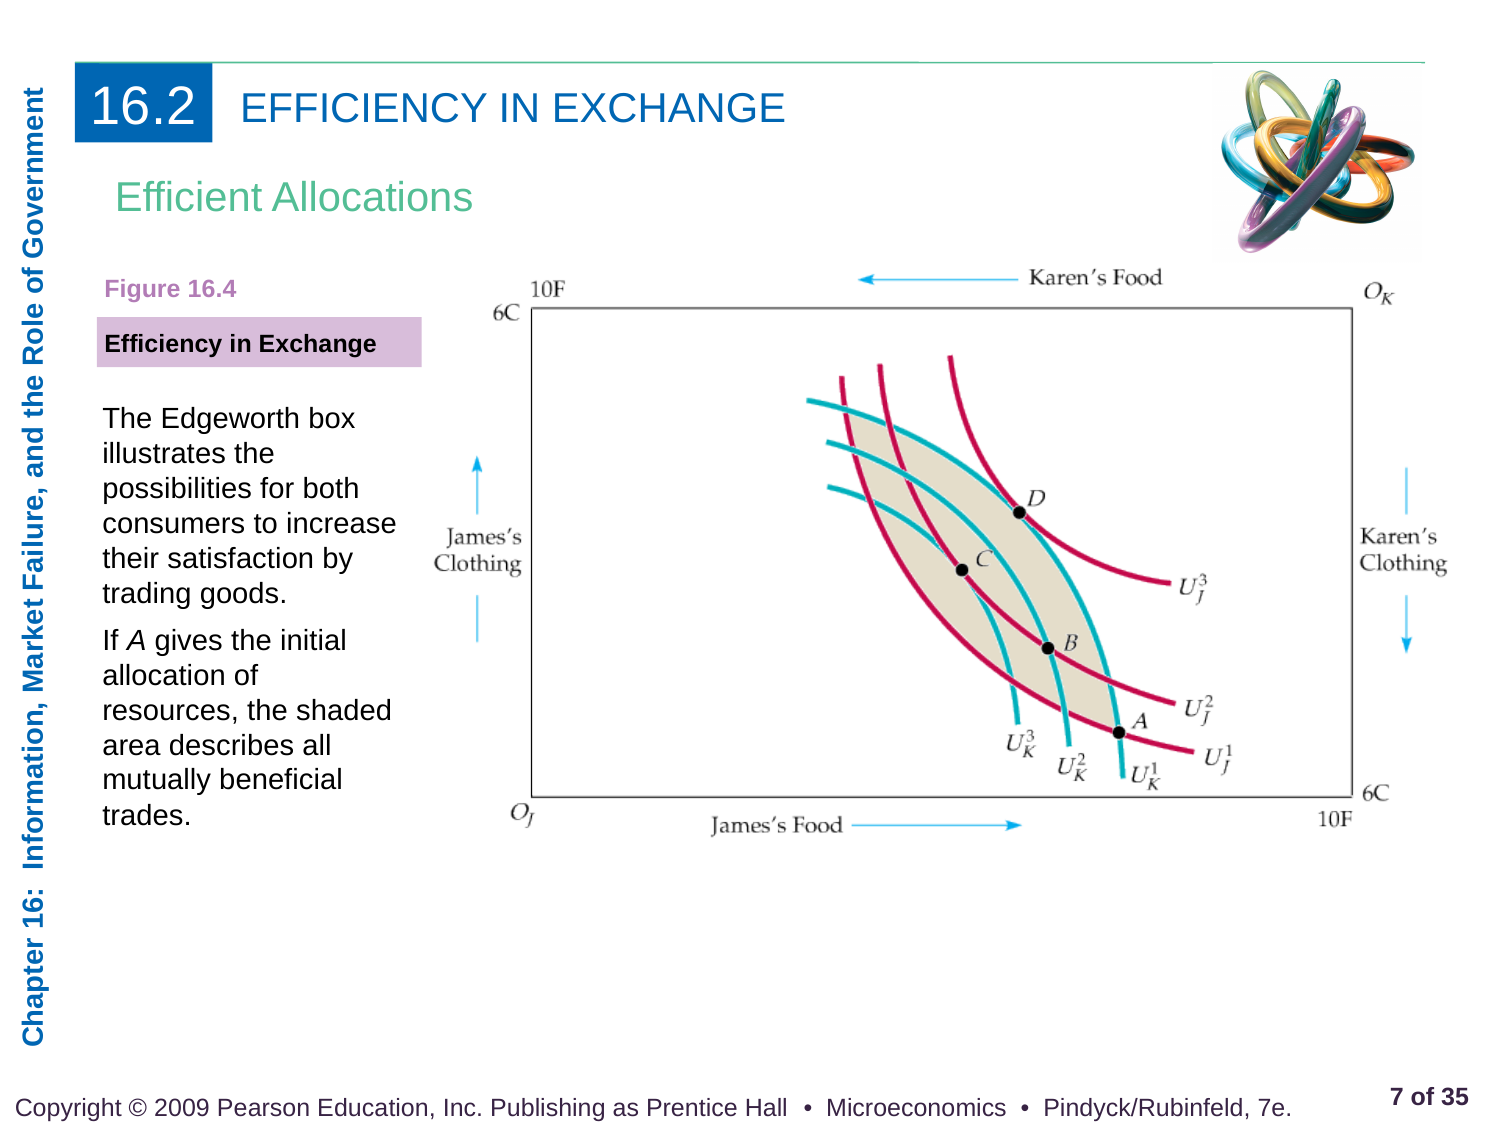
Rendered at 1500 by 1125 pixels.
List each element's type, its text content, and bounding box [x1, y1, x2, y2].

text_box The Edgeworth box illustrates the possibilities for both consumers to increase their satisfaction by trading goods. If A gives the initial allocation of resources, the shaded area describes all mutually beneficial trades. [87, 392, 412, 793]
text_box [1420, 62, 1426, 69]
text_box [74, 62, 1213, 143]
text_box Efficiency in Exchange [96, 317, 412, 368]
picture [419, 63, 1463, 855]
list Efficient Allocations [99, 162, 1200, 247]
text_box Figure 16.4 [96, 267, 260, 308]
